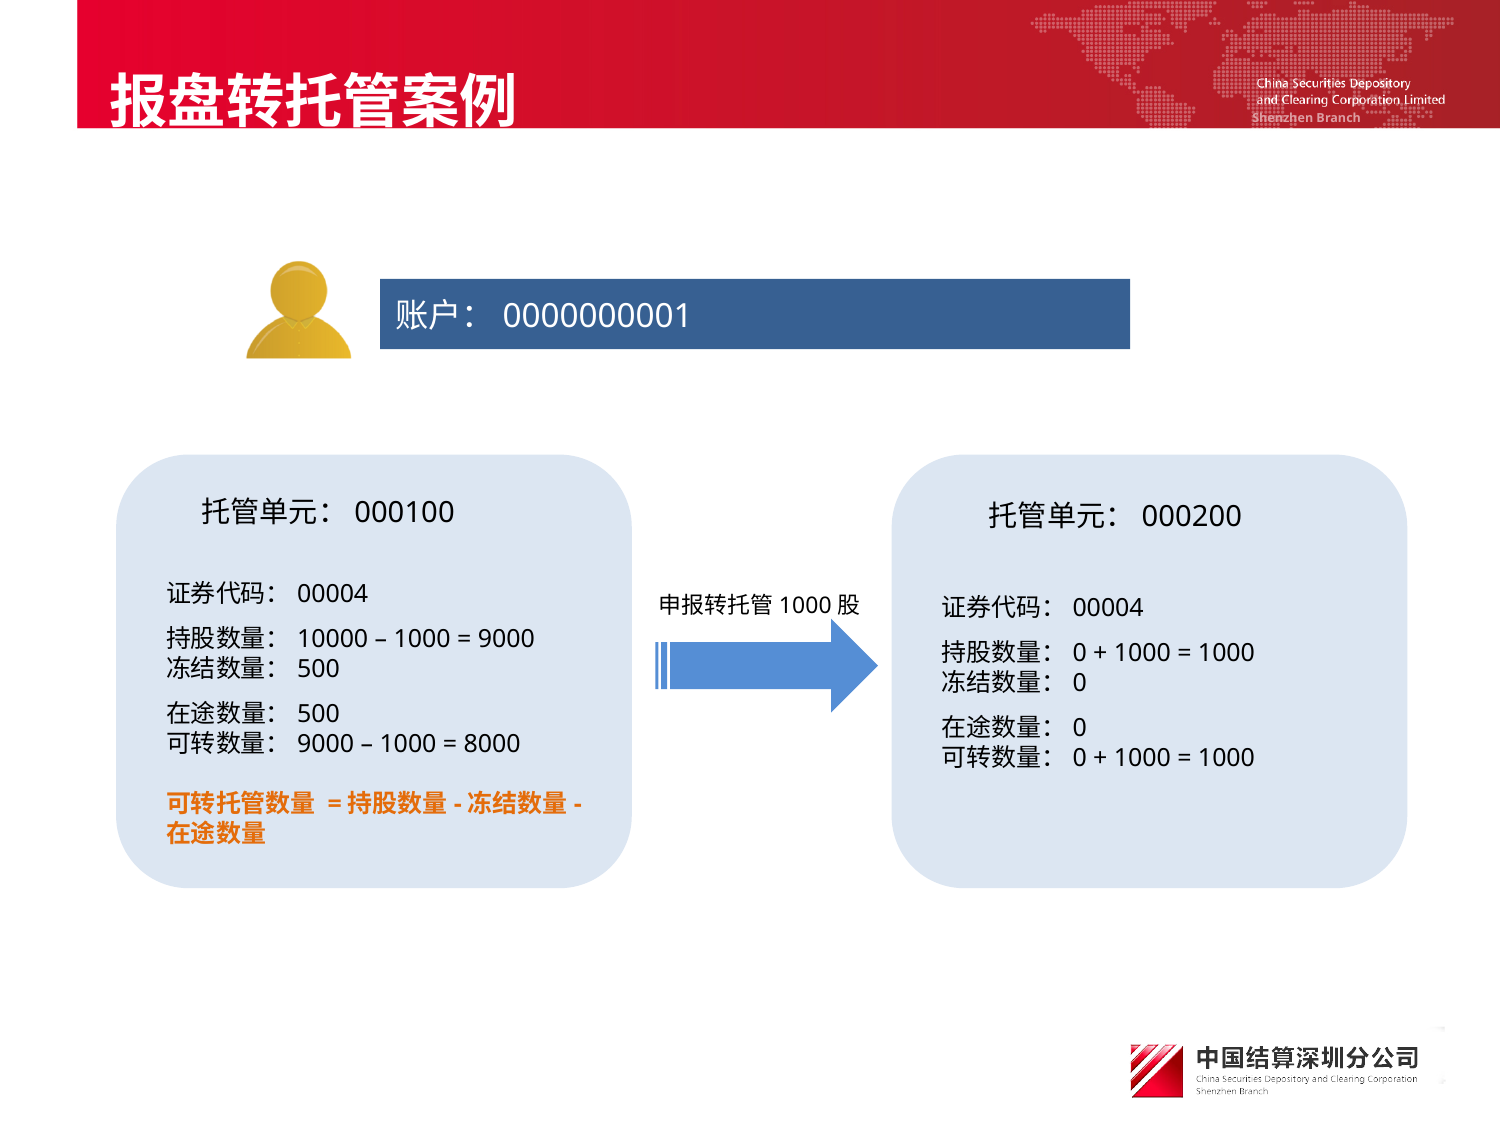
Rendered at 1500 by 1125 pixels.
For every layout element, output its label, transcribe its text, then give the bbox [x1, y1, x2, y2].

text_box [653, 626, 881, 715]
text_box 账户：0000000001 [378, 277, 1132, 351]
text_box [115, 454, 632, 889]
text_box 申报转托管1000股 [643, 583, 879, 626]
text_box 报盘转托管案例 [95, 42, 1282, 142]
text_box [891, 454, 1408, 889]
picture [0, 0, 1500, 1125]
